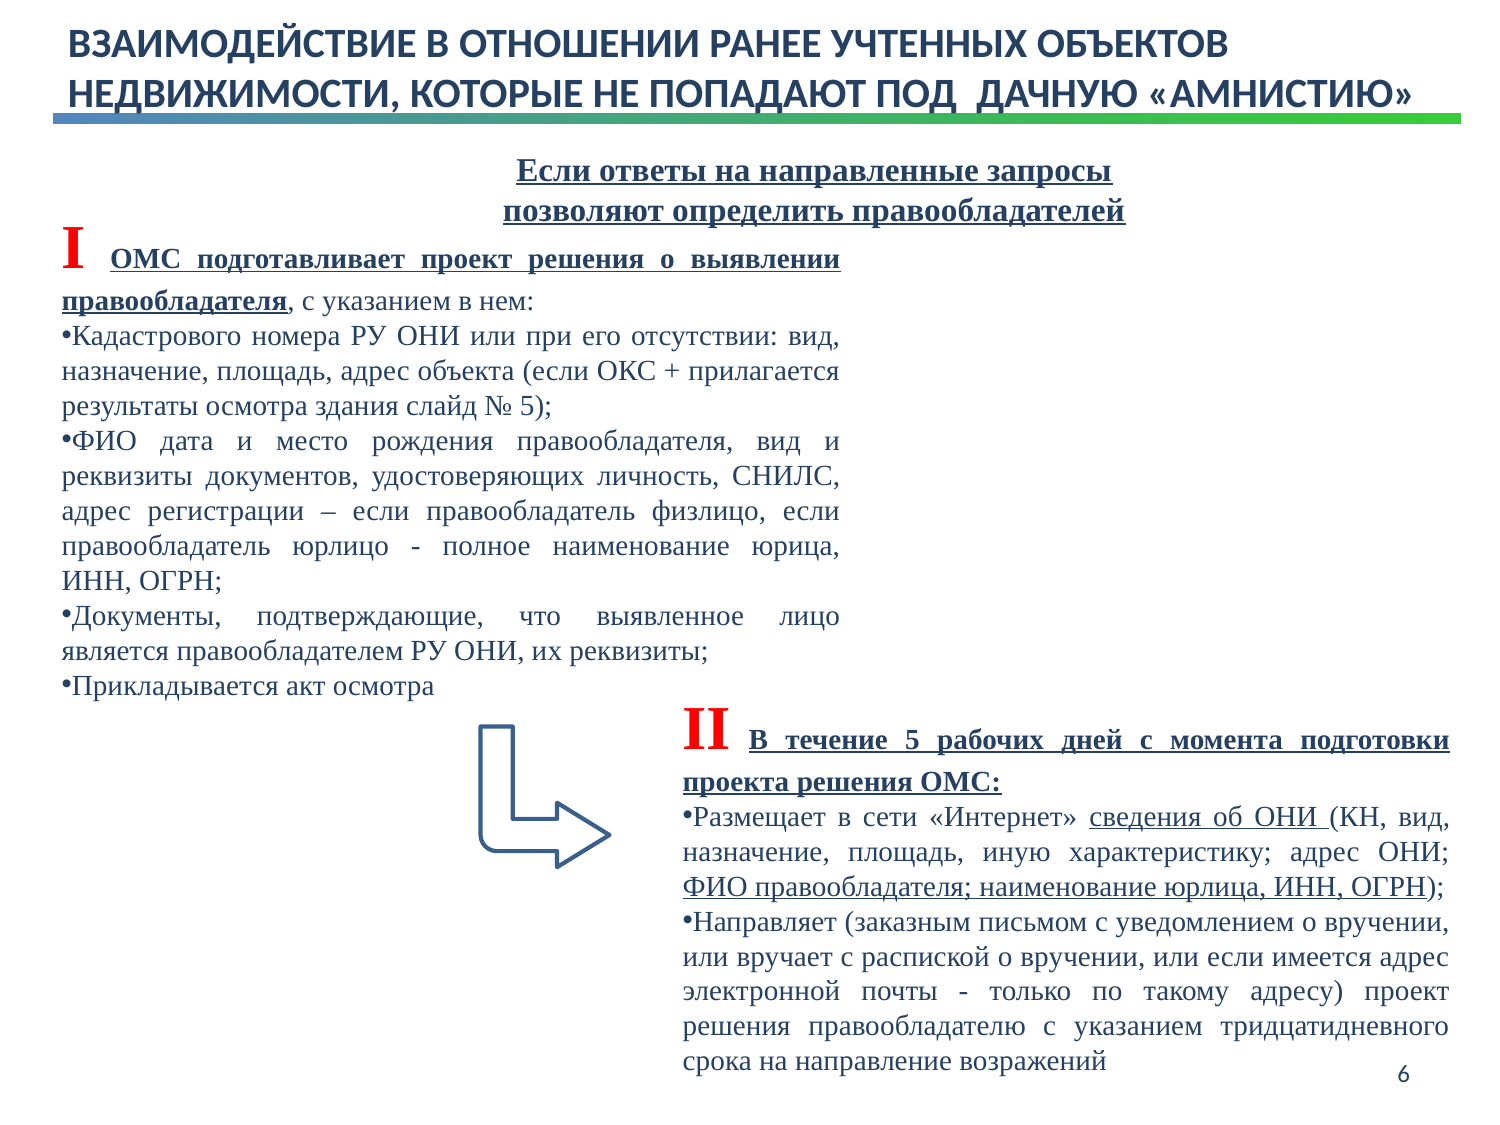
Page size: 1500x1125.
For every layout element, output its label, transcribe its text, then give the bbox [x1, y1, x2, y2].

text_box I ОМС подготавливает проект решения о выявлении правообладателя, с указанием в нем: Кадастрового номера РУ ОНИ или при его отсутствии: вид, назначение, площадь, адрес объекта (если ОКС + прилагается результаты осмотра здания слайд № 5); ФИО дата и место рождения правообладателя, вид и реквизиты документов, удостоверяющих личность, СНИЛС, адрес регистрации – если правообладатель физлицо, если правообладатель юрлицо - полное наименование юрица, ИНН, ОГРН; Документы, подтверждающие, что выявленное лицо является правообладателем РУ ОНИ, их реквизиты; Прикладывается акт осмотра [46, 199, 856, 779]
slide_number 6 [1074, 1042, 1425, 1103]
text_box Если ответы на направленные запросы позволяют определить правообладателей [445, 140, 1184, 236]
text_box ВЗАИМОДЕЙСТВИЕ В ОТНОШЕНИИ РАНЕЕ УЧТЕННЫХ ОБЪЕКТОВ НЕДВИЖИМОСТИ, КОТОРЫЕ НЕ ПОПАДАЮТ ПОД ДАЧНУЮ «АМНИСТИЮ» [53, 0, 1500, 132]
text_box II В течение 5 рабочих дней с момента подготовки проекта решения ОМС: Размещает в сети «Интернет» сведения об ОНИ (КН, вид, назначение, площадь, иную характеристику; адрес ОНИ; ФИО правообладателя; наименование юрлица, ИНН, ОГРН); Направляет (заказным письмом с уведомлением о вручении, или вручает с распиской о вручении, или если имеется адрес электронной почты - только по такому адресу) проект решения правообладателю с указанием тридцатидневного срока на направление возражений [667, 679, 1465, 1125]
text_box [478, 724, 612, 869]
